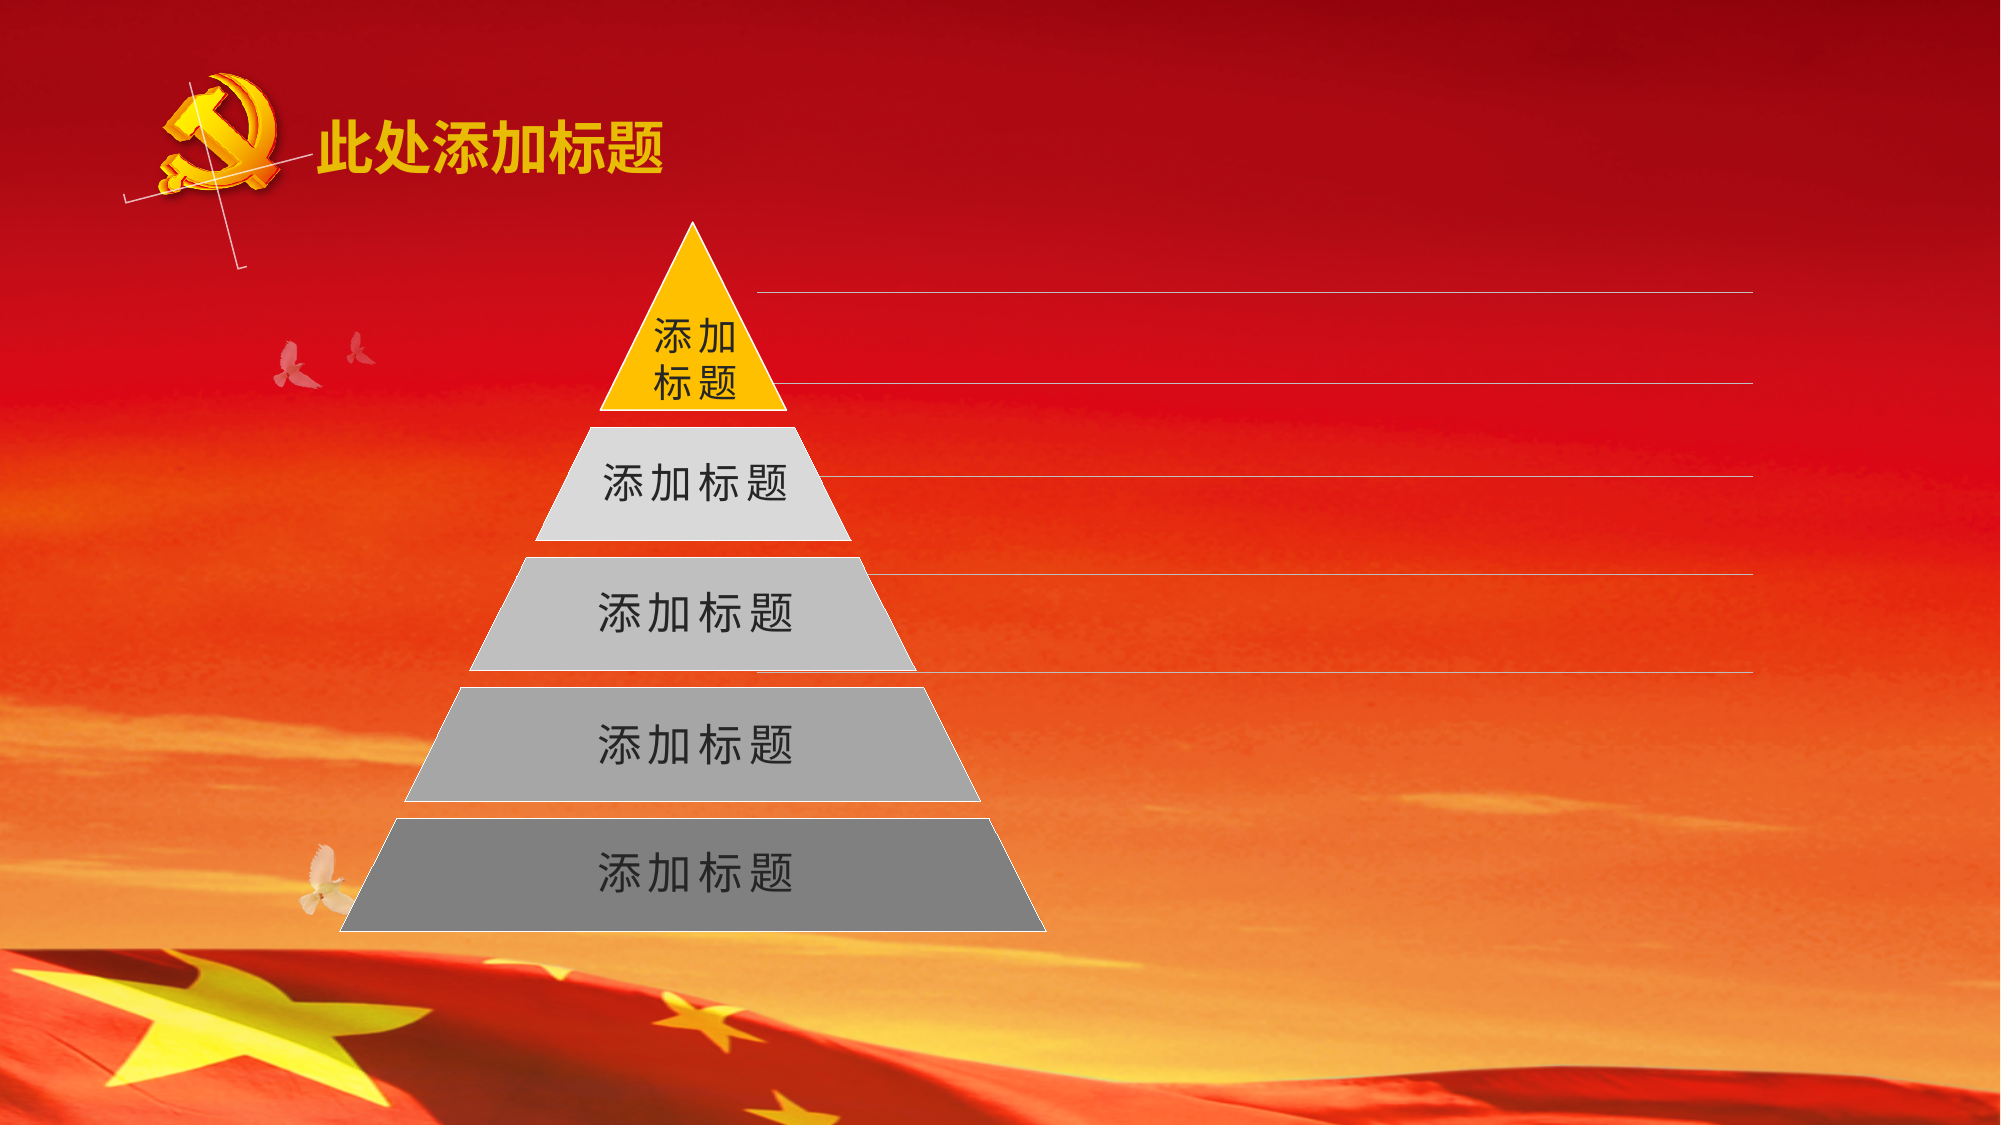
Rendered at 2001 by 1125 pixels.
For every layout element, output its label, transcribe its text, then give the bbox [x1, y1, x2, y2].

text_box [600, 222, 787, 414]
text_box 此处添加标题 [45, 103, 680, 189]
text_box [339, 818, 1047, 932]
picture [0, 0, 2001, 1125]
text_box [404, 687, 981, 802]
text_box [469, 557, 917, 671]
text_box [535, 427, 852, 541]
